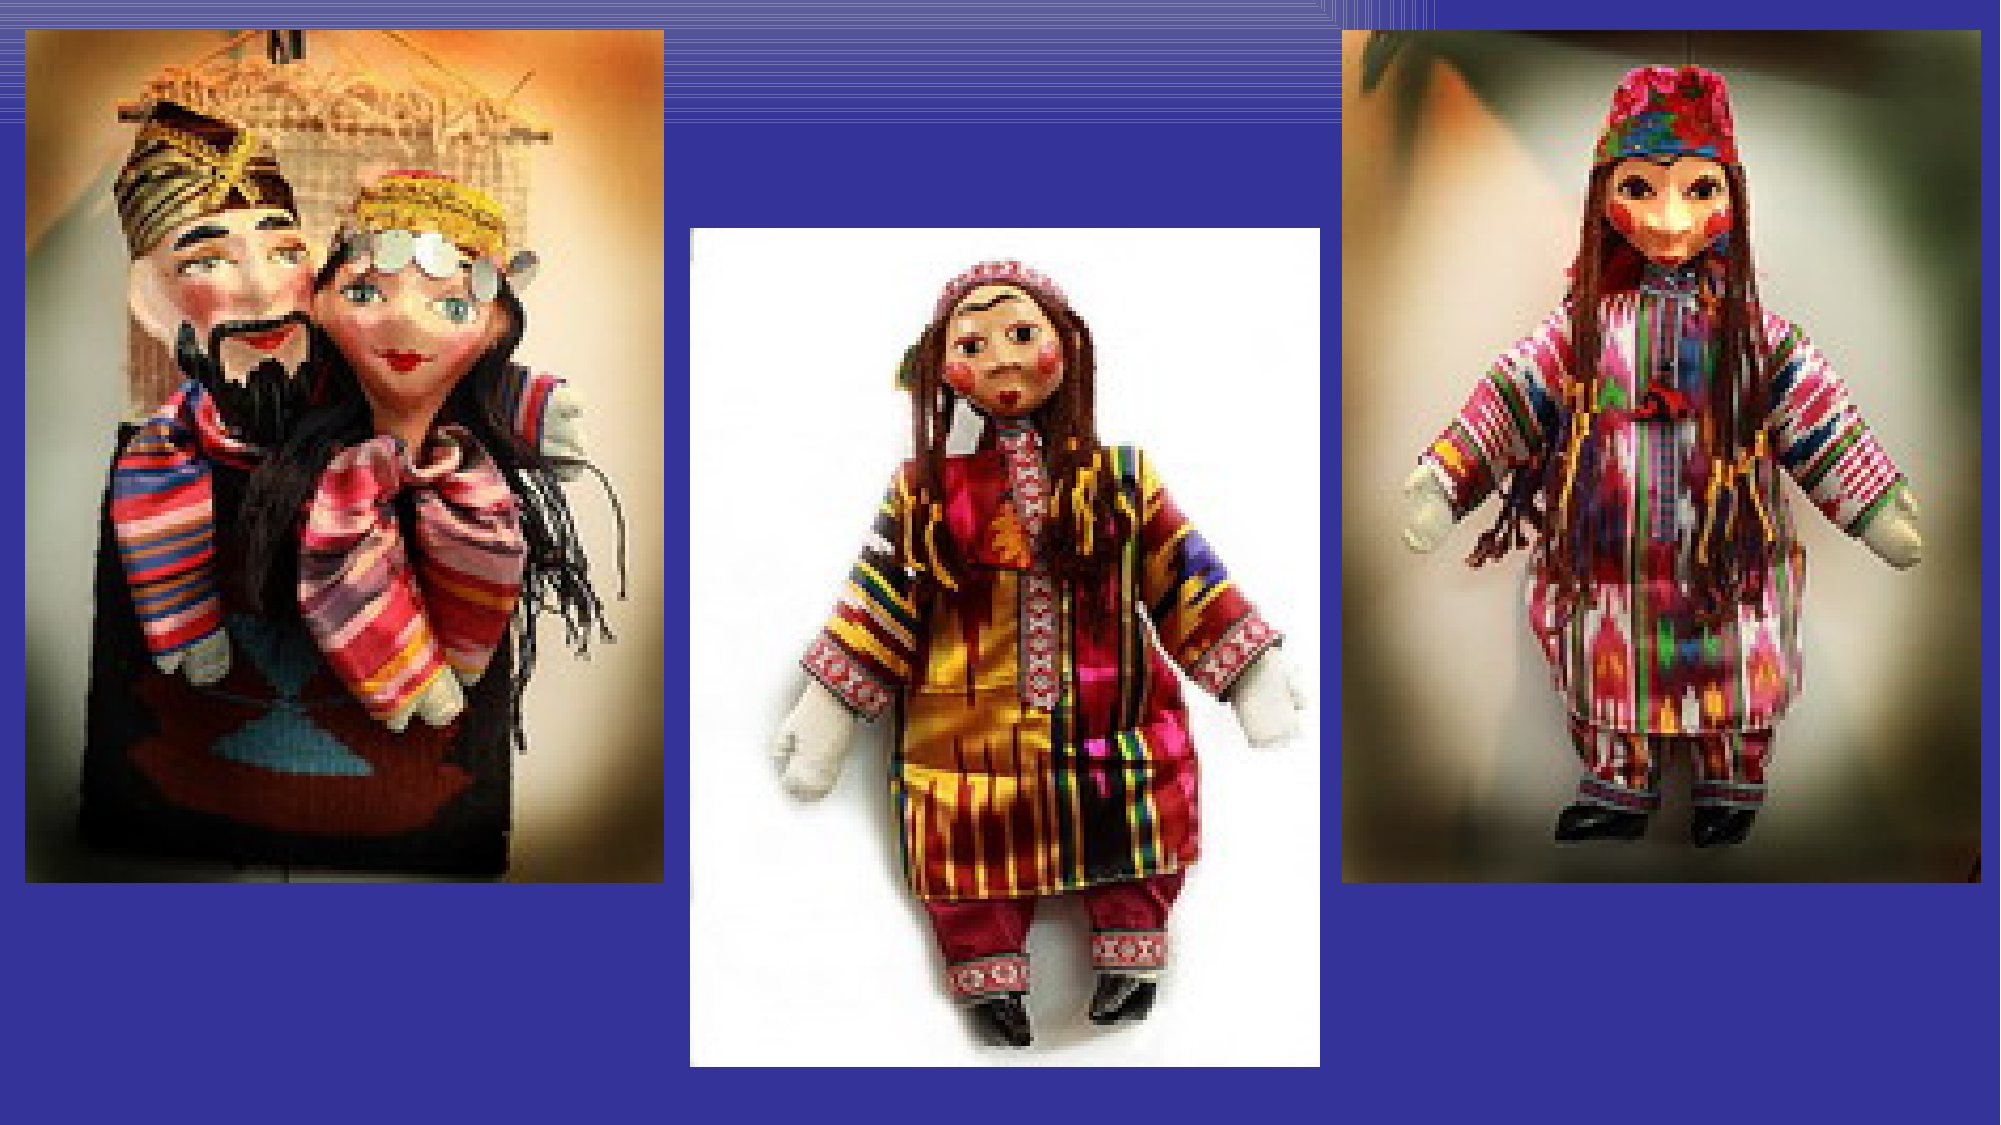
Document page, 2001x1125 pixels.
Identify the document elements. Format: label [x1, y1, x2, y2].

picture [1342, 30, 1982, 883]
picture [690, 228, 1320, 1067]
picture [25, 30, 665, 883]
